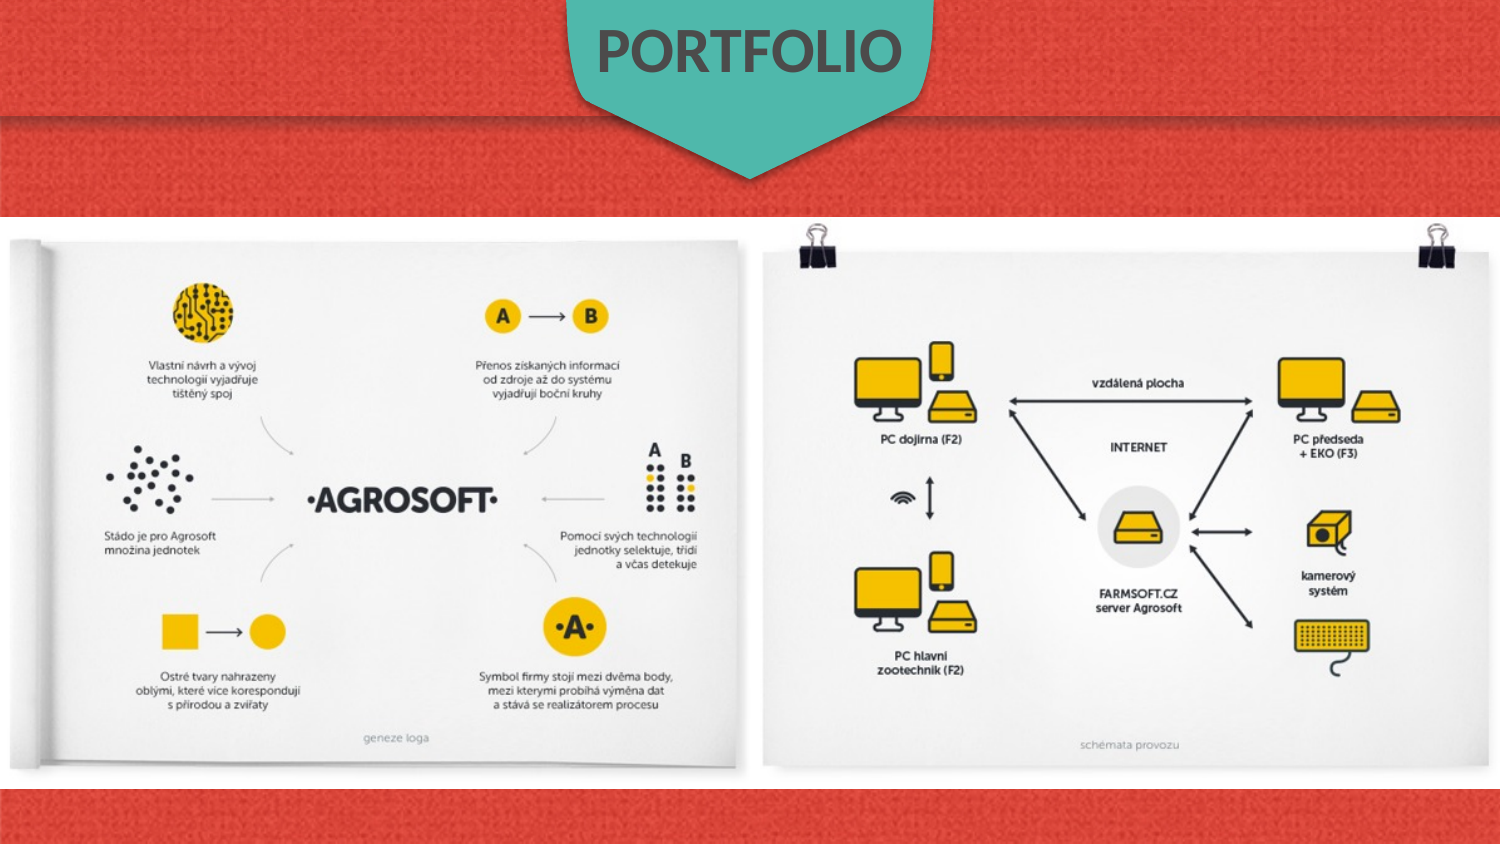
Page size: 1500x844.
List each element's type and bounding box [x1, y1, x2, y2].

text_box [0, 217, 1500, 789]
picture [0, 789, 1500, 844]
text_box [565, 0, 934, 180]
picture [0, 0, 1500, 217]
